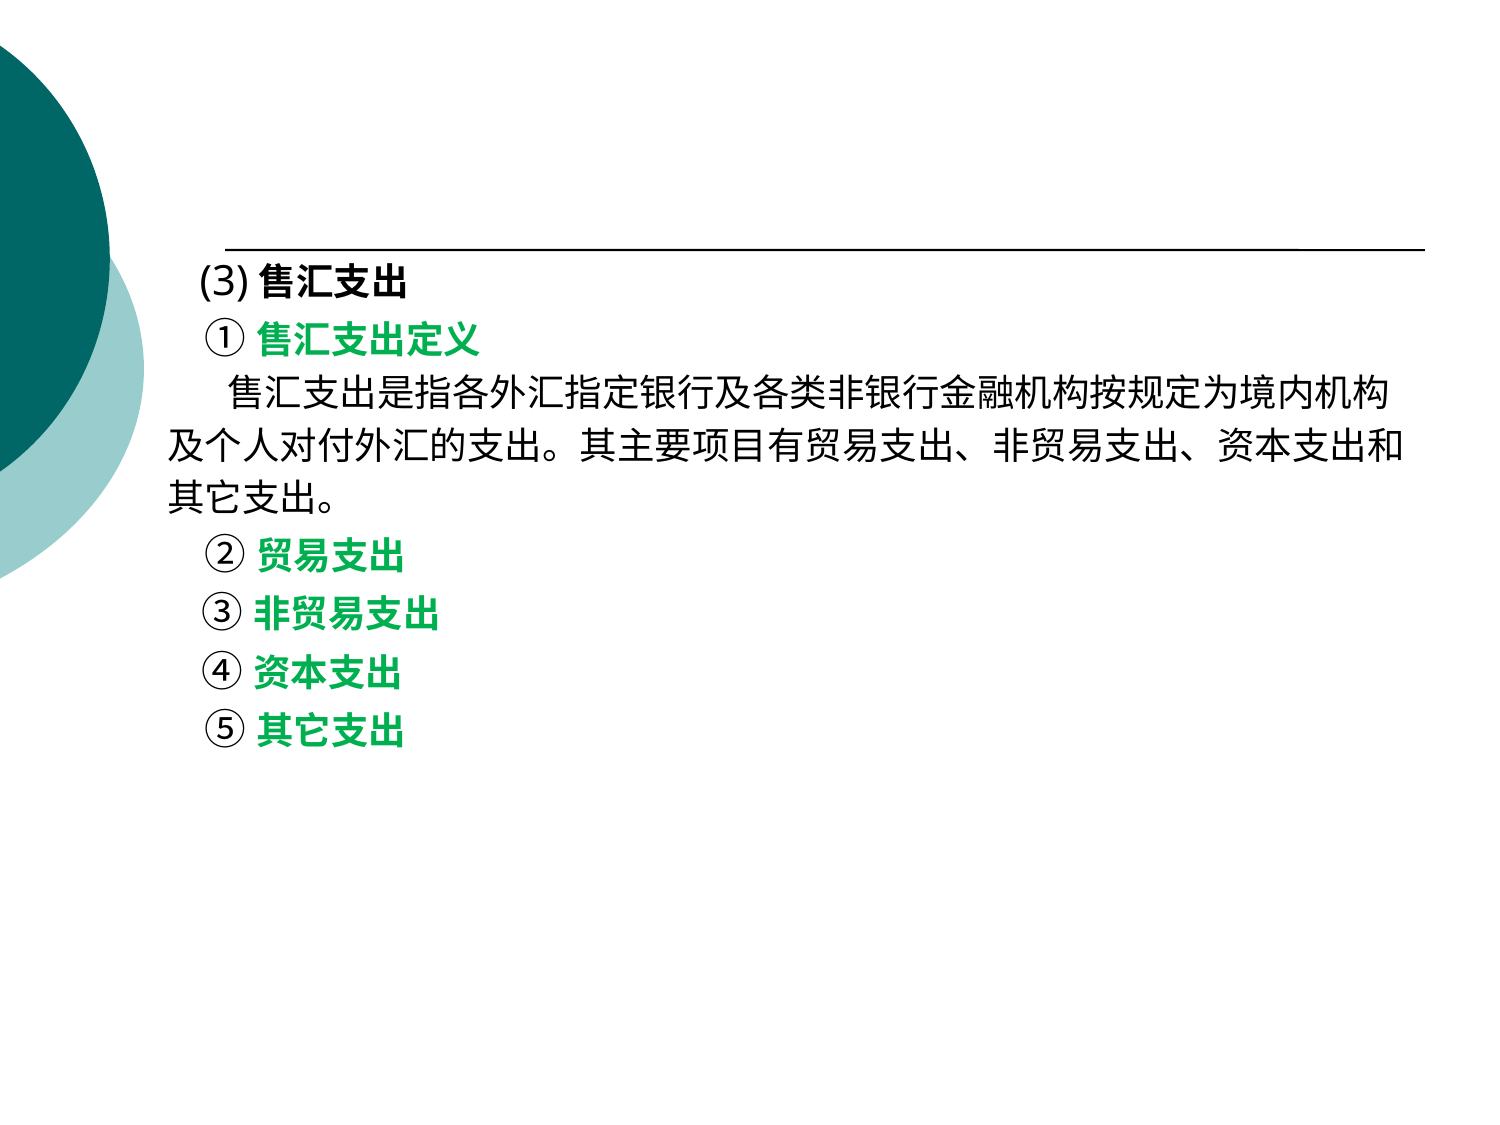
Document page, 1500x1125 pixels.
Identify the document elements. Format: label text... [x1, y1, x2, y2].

list (3)售汇支出 ①售汇支出定义 售汇支出是指各外汇指定银行及各类非银行金融机构按规定为境内机构 及个人对付外汇的支出。其主要项目有贸易支出、非贸易支出、资本支出和 其它支出。 ②贸易支出 ③非贸易支出 ④资本支出 ⑤其它支出 [152, 245, 1454, 1079]
